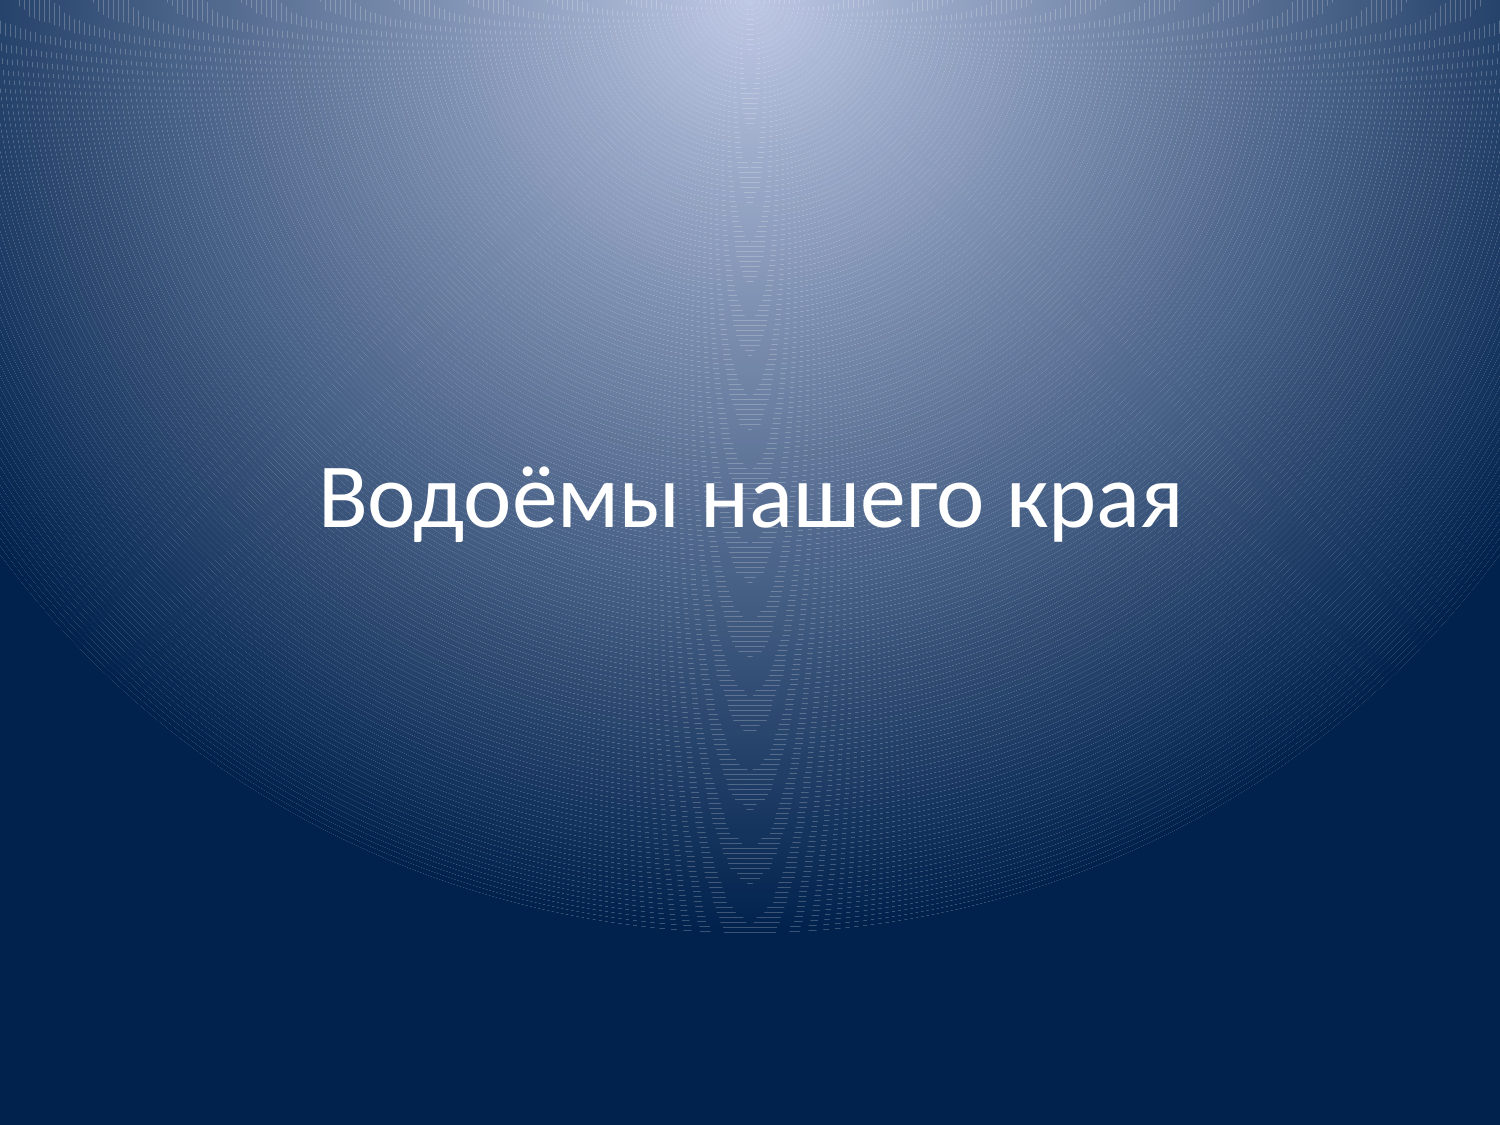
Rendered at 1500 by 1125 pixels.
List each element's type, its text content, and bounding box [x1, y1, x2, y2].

title Водоёмы нашего края [76, 397, 1427, 585]
